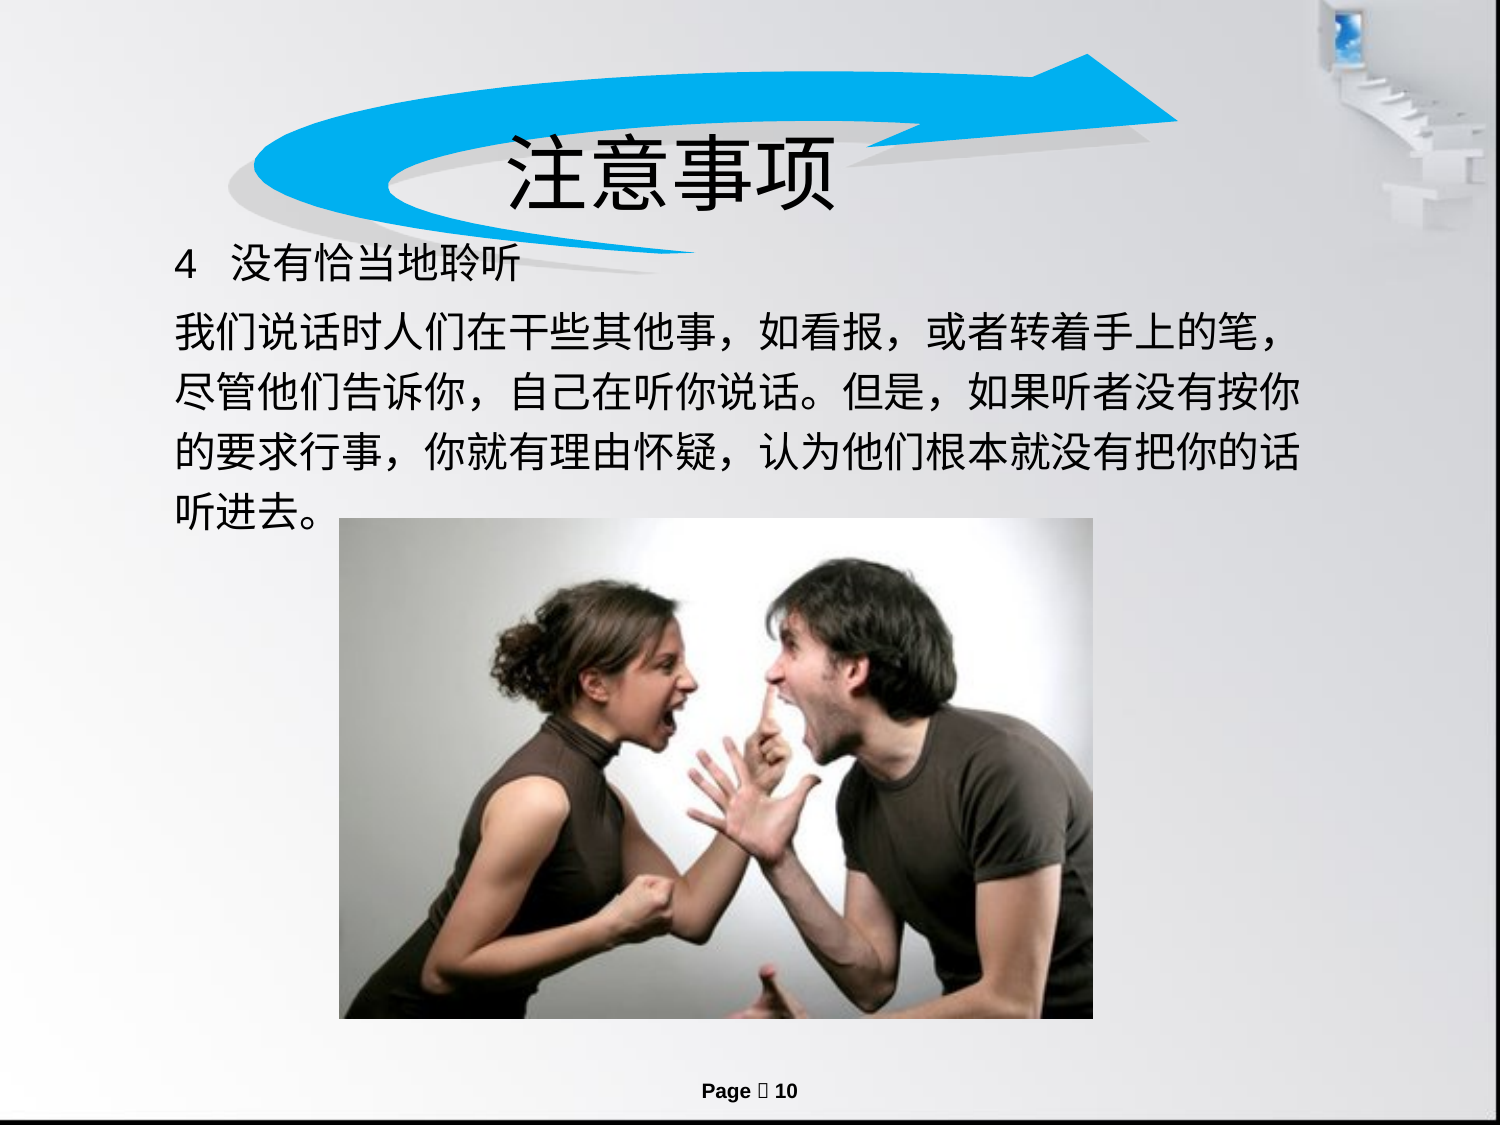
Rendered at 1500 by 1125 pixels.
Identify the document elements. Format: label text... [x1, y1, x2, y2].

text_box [253, 53, 1179, 255]
picture [0, 0, 1500, 1125]
list 4 没有恰当地聆听 我们说话时人们在干些其他事，如看报，或者转着手上的笔，尽管他们告诉你，自己在听你说话。但是，如果听者没有按你的要求行事，你就有理由怀疑，认为他们根本就没有把你的话听进去。 [159, 219, 1335, 590]
